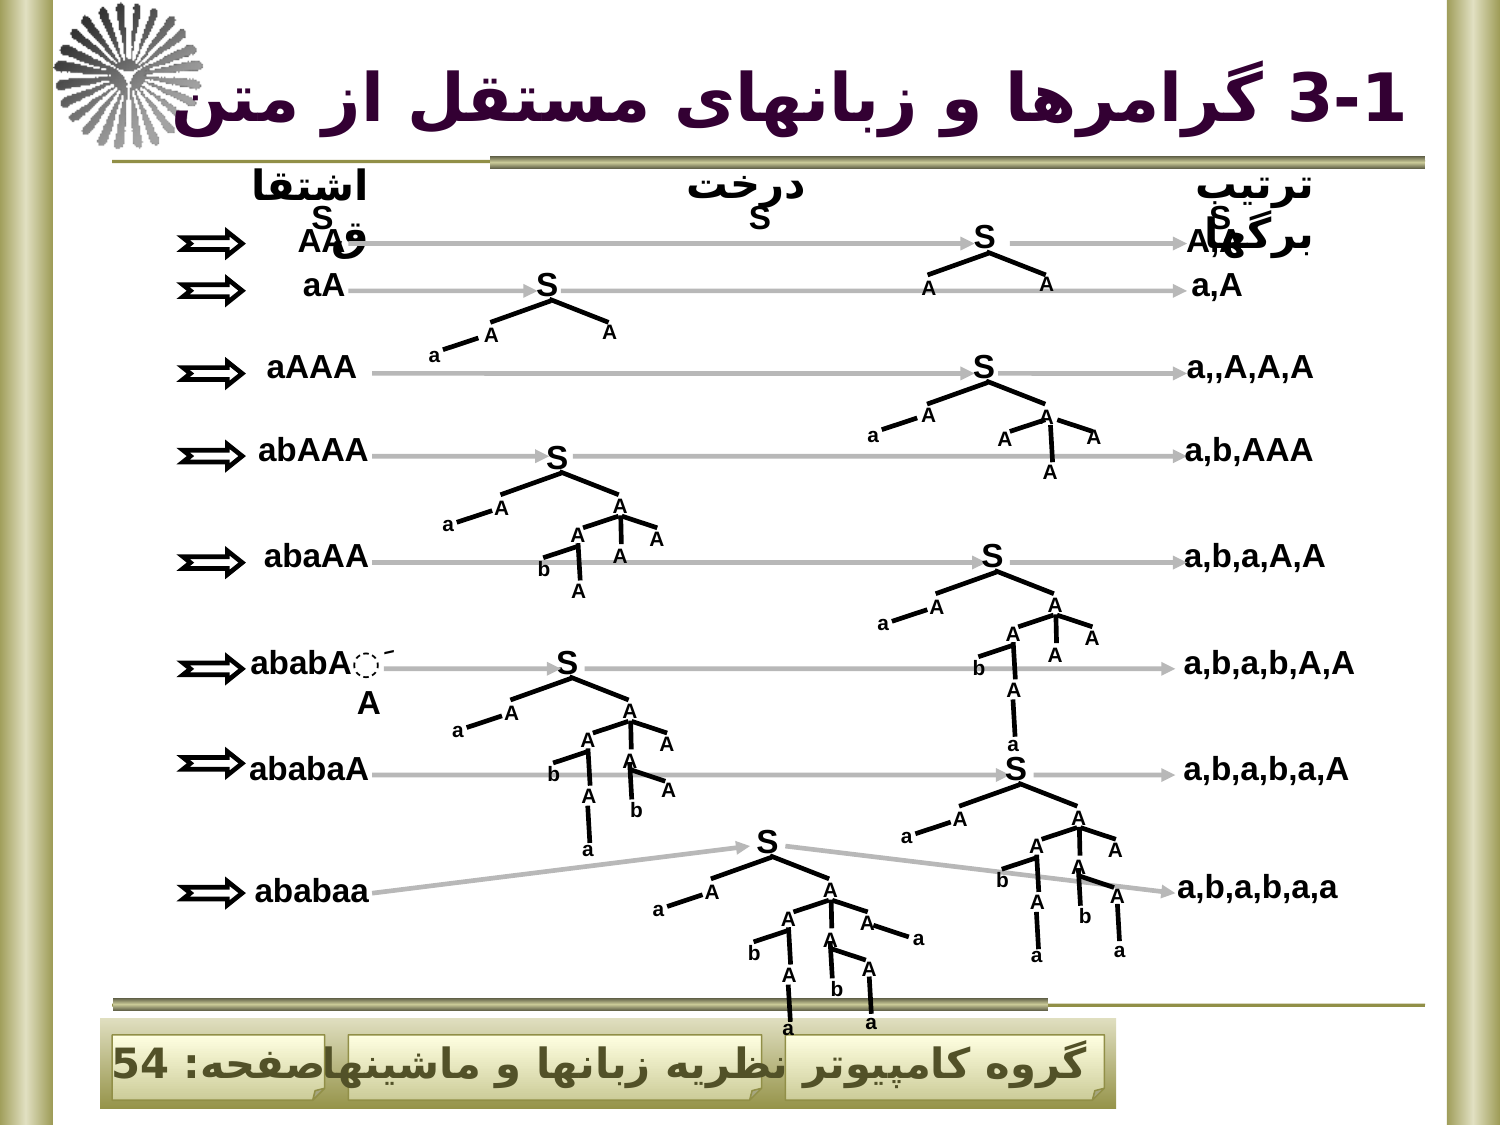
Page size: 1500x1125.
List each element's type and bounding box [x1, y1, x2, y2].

text_box [76, 42, 1423, 1048]
